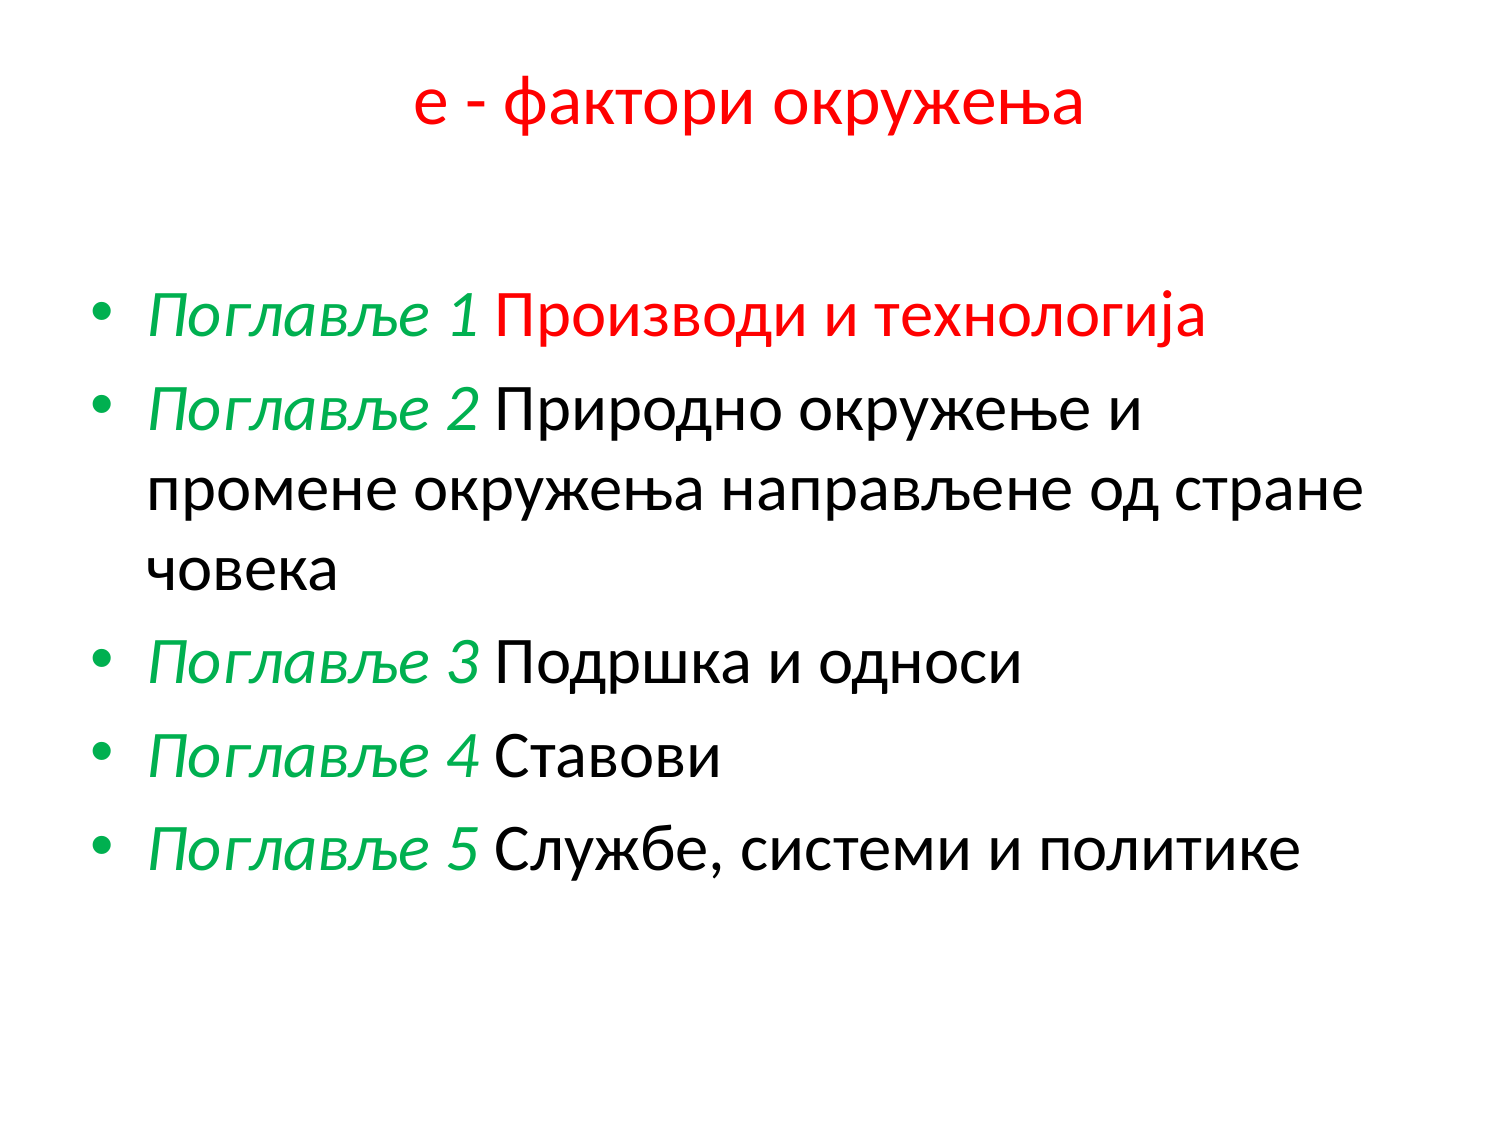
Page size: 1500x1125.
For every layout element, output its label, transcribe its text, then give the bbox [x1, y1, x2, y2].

title е - фактори окружења [75, 45, 1425, 233]
list Поглавље 1 Производи и технологија Поглавље 2 Природно окружење и промене окружења направљене од стране човека Поглавље 3 Подршка и односи Поглавље 4 Ставови Поглавље 5 Службе, системи и политике [75, 262, 1425, 1005]
